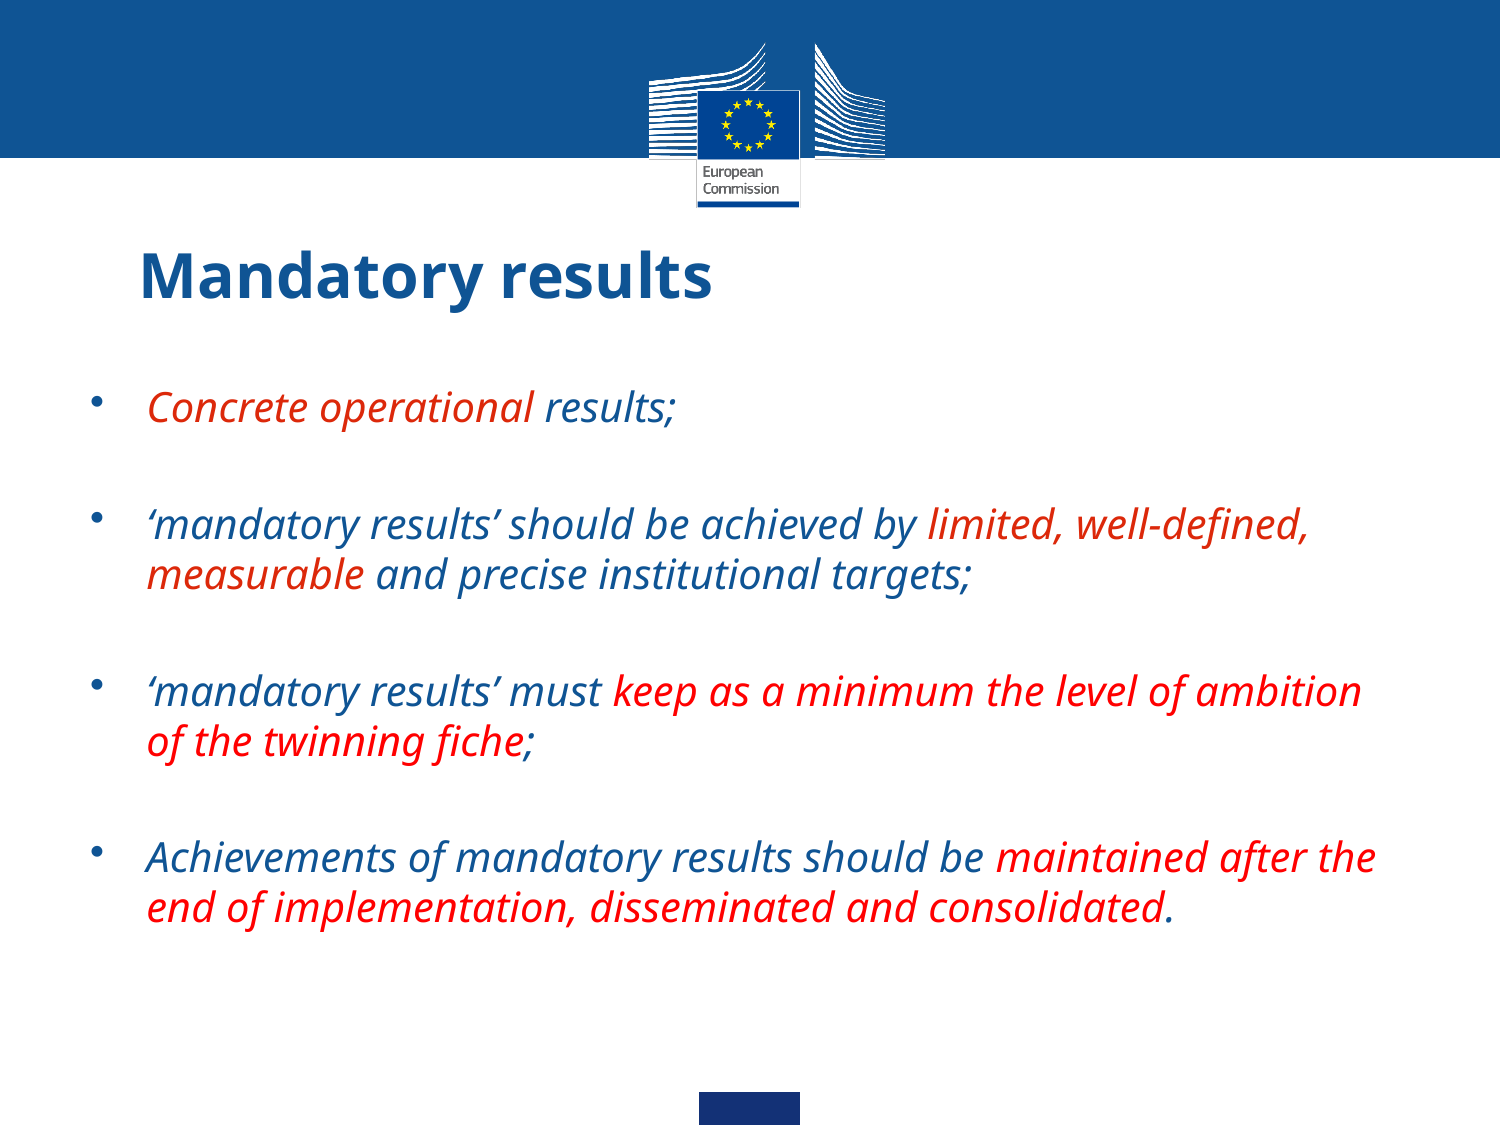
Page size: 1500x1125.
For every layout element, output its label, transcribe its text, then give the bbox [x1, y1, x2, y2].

picture [649, 42, 885, 196]
list Concrete operational results; ‘mandatory results’ should be achieved by limited, well-defined, measurable and precise institutional targets; ‘mandatory results’ must keep as a minimum the level of ambition of the twinning fiche; Achievements of mandatory results should be maintained after the end of implementation, disseminated and consolidated. [75, 373, 1425, 988]
title Mandatory results [64, 196, 1415, 350]
